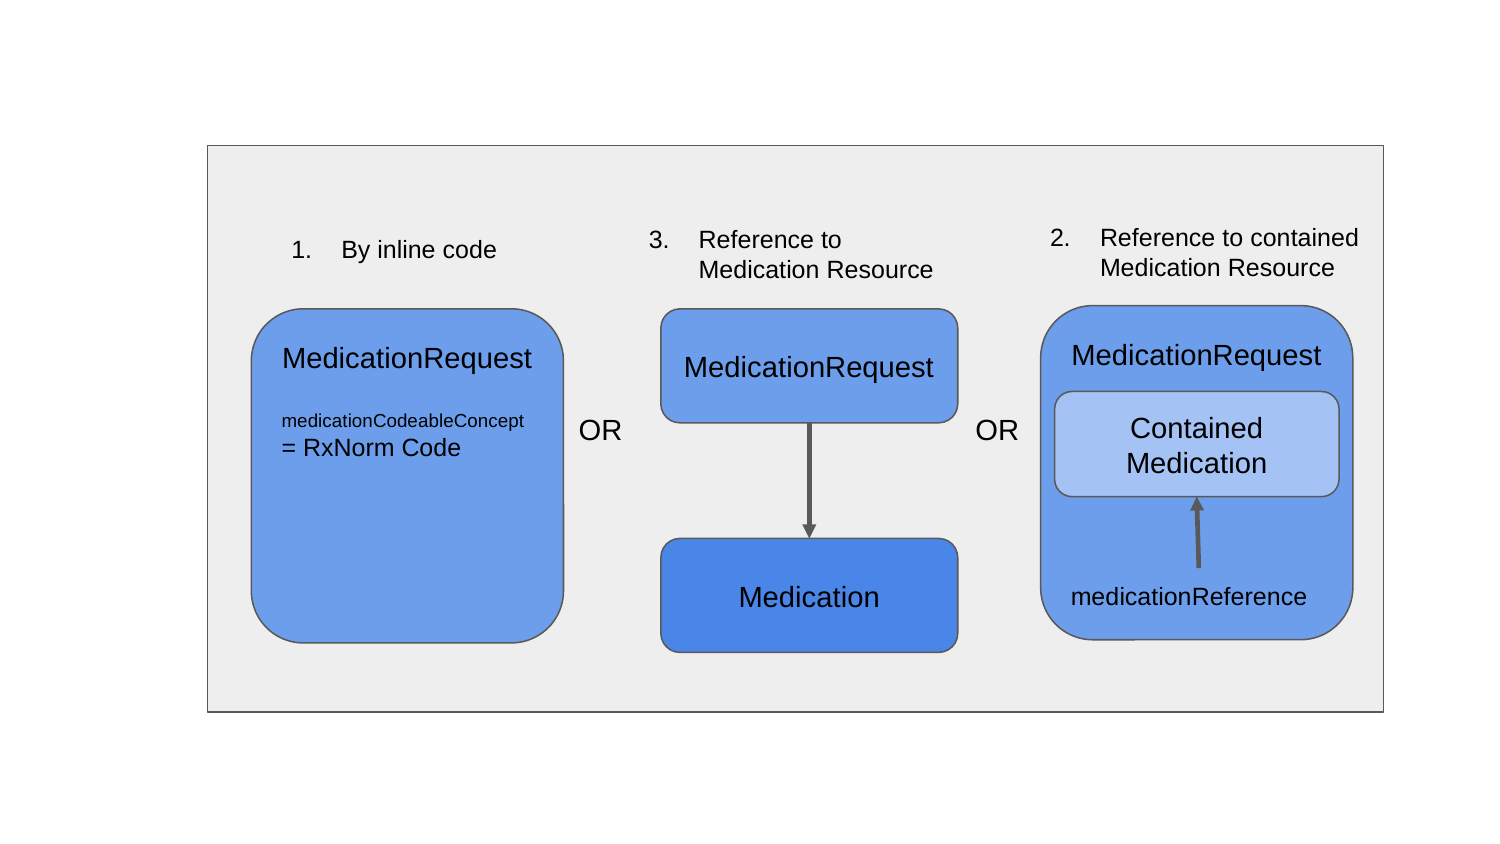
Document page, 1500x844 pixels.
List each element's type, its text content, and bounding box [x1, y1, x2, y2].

text_box Contained Medication [1054, 391, 1340, 497]
text_box Reference to contained Medication Resource [1010, 203, 1384, 300]
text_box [1196, 496, 1200, 569]
text_box OR [960, 411, 1035, 446]
text_box MedicationRequest medicationCodeableConcept = RxNorm Code [251, 308, 564, 643]
text_box By inline code [251, 200, 564, 297]
text_box MedicationRequest medicationReference [1040, 305, 1353, 640]
text_box [207, 145, 1384, 713]
text_box MedicationRequest [660, 308, 958, 423]
text_box OR [563, 411, 638, 446]
text_box Reference to Medication Resource [608, 205, 983, 302]
text_box Medication [660, 538, 958, 653]
